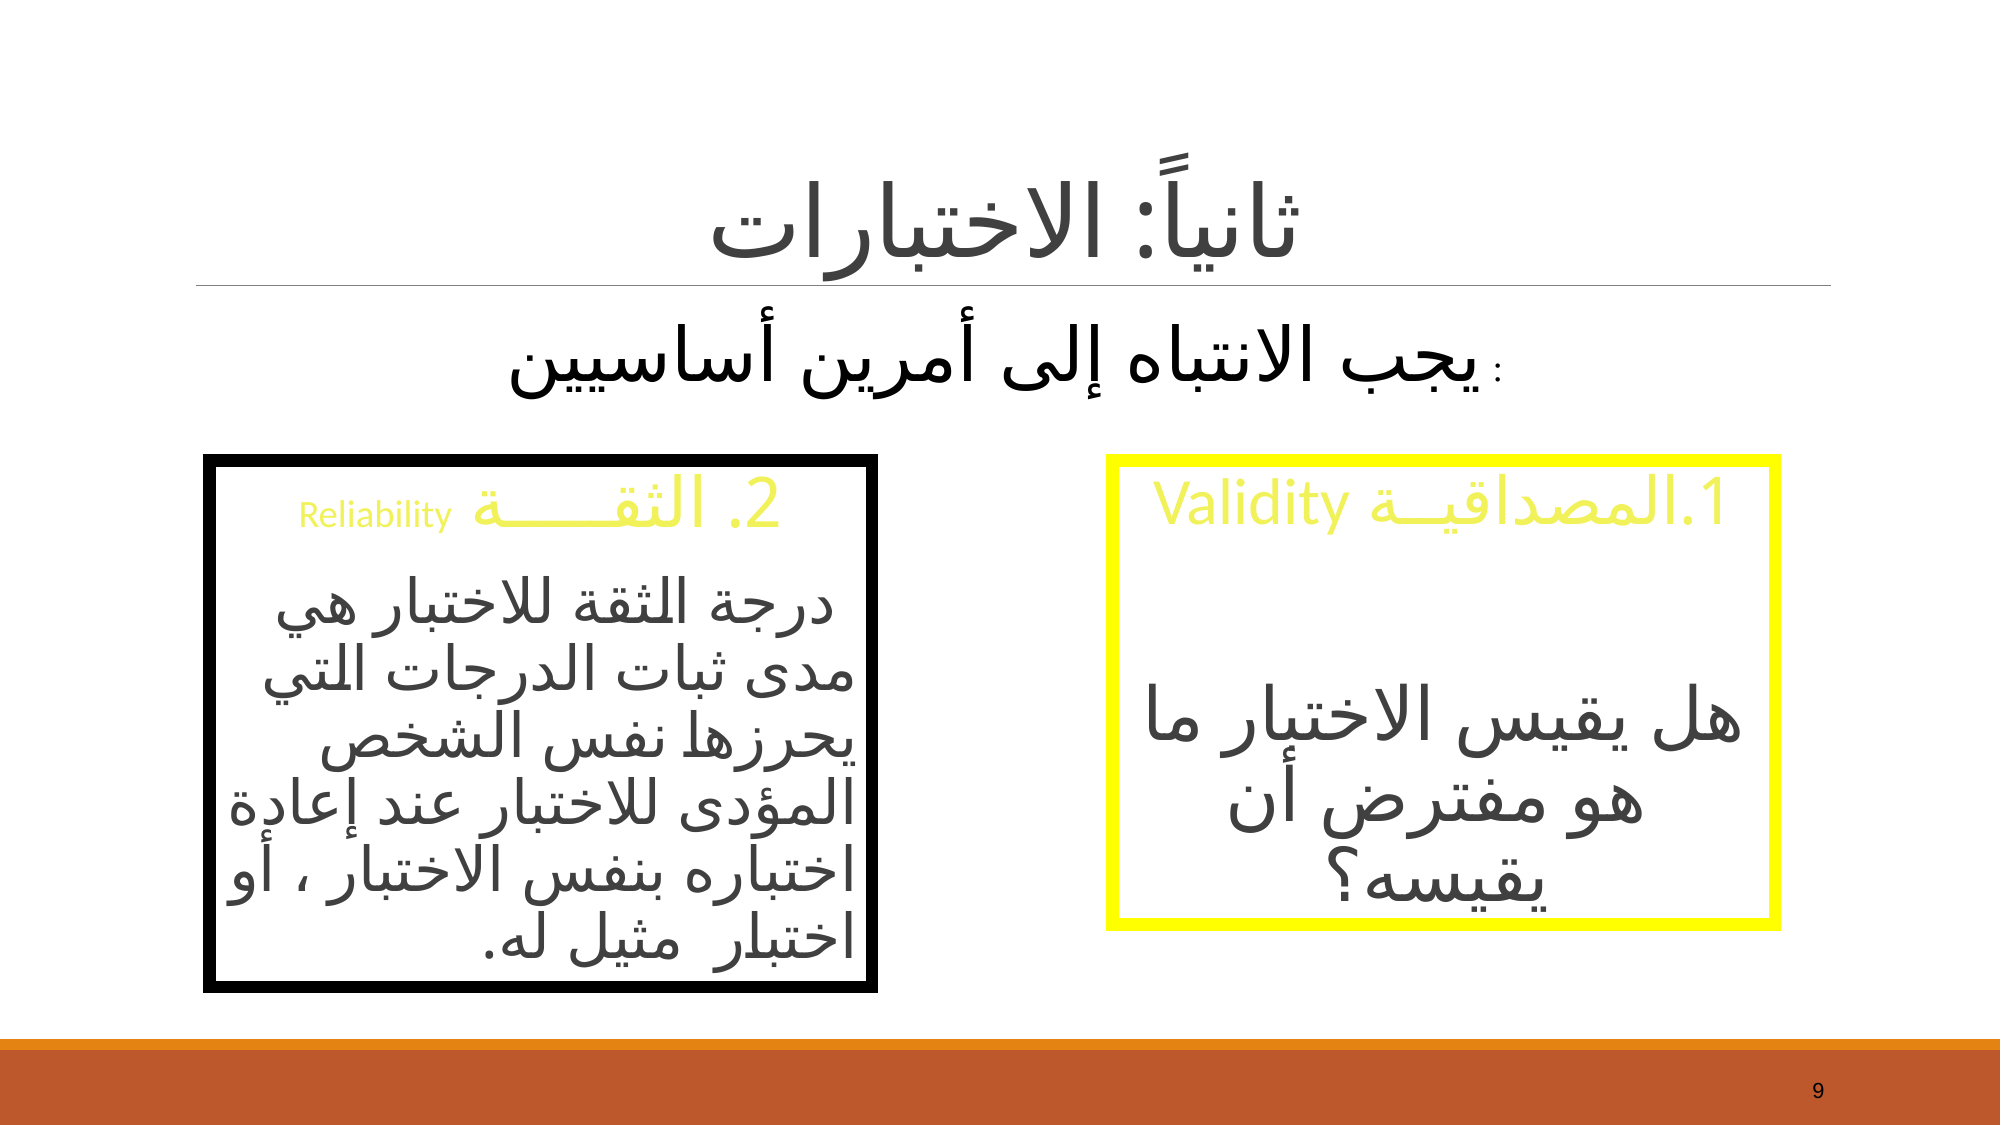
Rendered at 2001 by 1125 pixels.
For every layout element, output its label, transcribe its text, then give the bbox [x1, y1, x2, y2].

list 1.المصداقيــة Validity هل يقيس الاختبار ما هو مفترض أن يقيسه؟ [1112, 460, 1775, 925]
text_box يجب الانتباه إلى أمرين أساسيين : [491, 299, 1518, 405]
slide_number 9 [1624, 1059, 1840, 1120]
title ثانياً: الاختبارات [180, 47, 1830, 285]
list 2. الثقـــــة Reliability درجة الثقة للاختبار هي مدى ثبات الدرجات التي يحرزها نفس الشخص المؤدى للاختبار عند إعادة اختباره بنفس الاختبار ، أو اختبار مثيل له. [209, 460, 873, 988]
